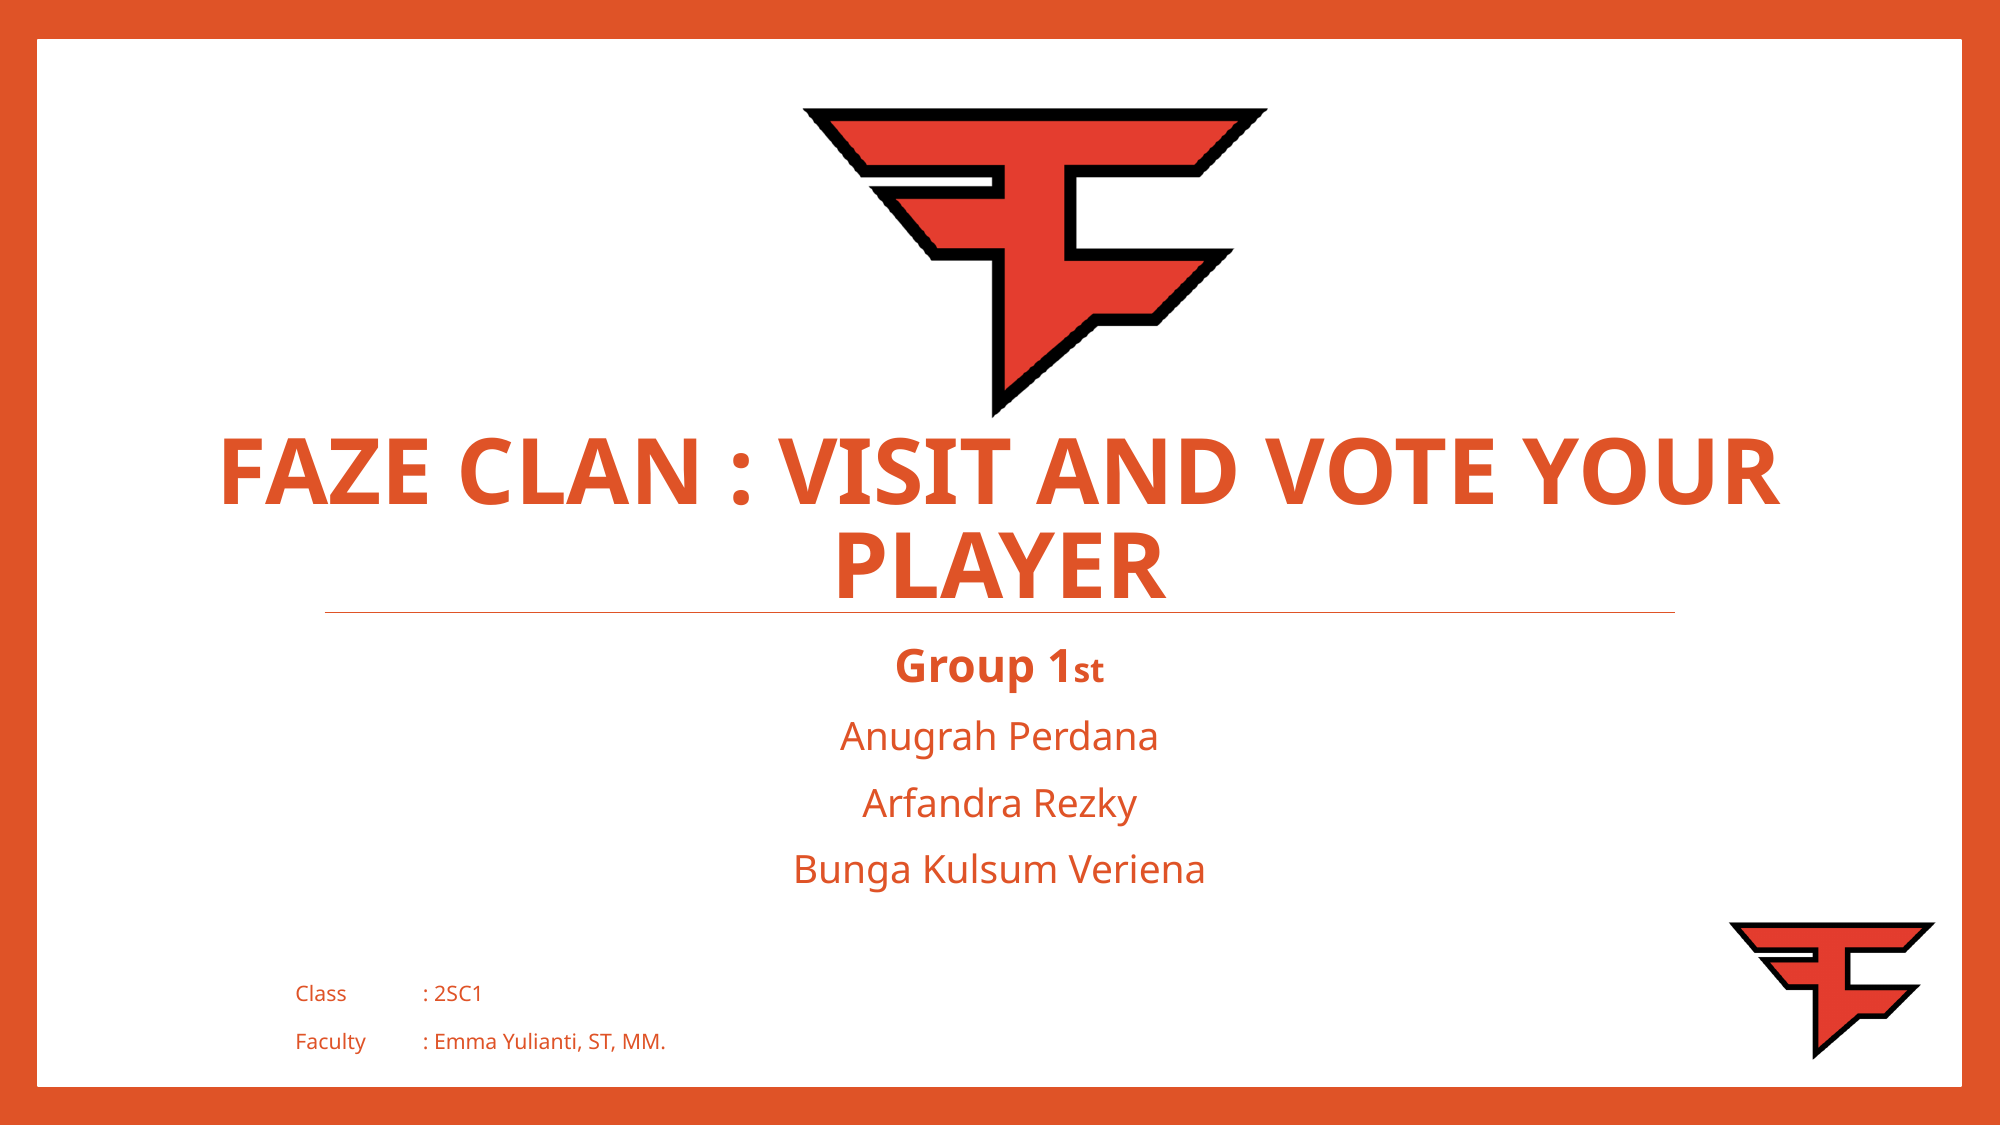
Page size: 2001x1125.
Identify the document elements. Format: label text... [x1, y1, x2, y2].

subtitle Group 1st Anugrah Perdana Arfandra Rezky Bunga Kulsum Veriena Class : 2SC1 Faculty : Emma Yulianti, ST, MM. [280, 634, 1719, 1066]
picture [1718, 916, 1946, 1066]
title FaZe Clan : Visit and Vote Your Player [182, 144, 1818, 625]
picture [778, 94, 1292, 432]
